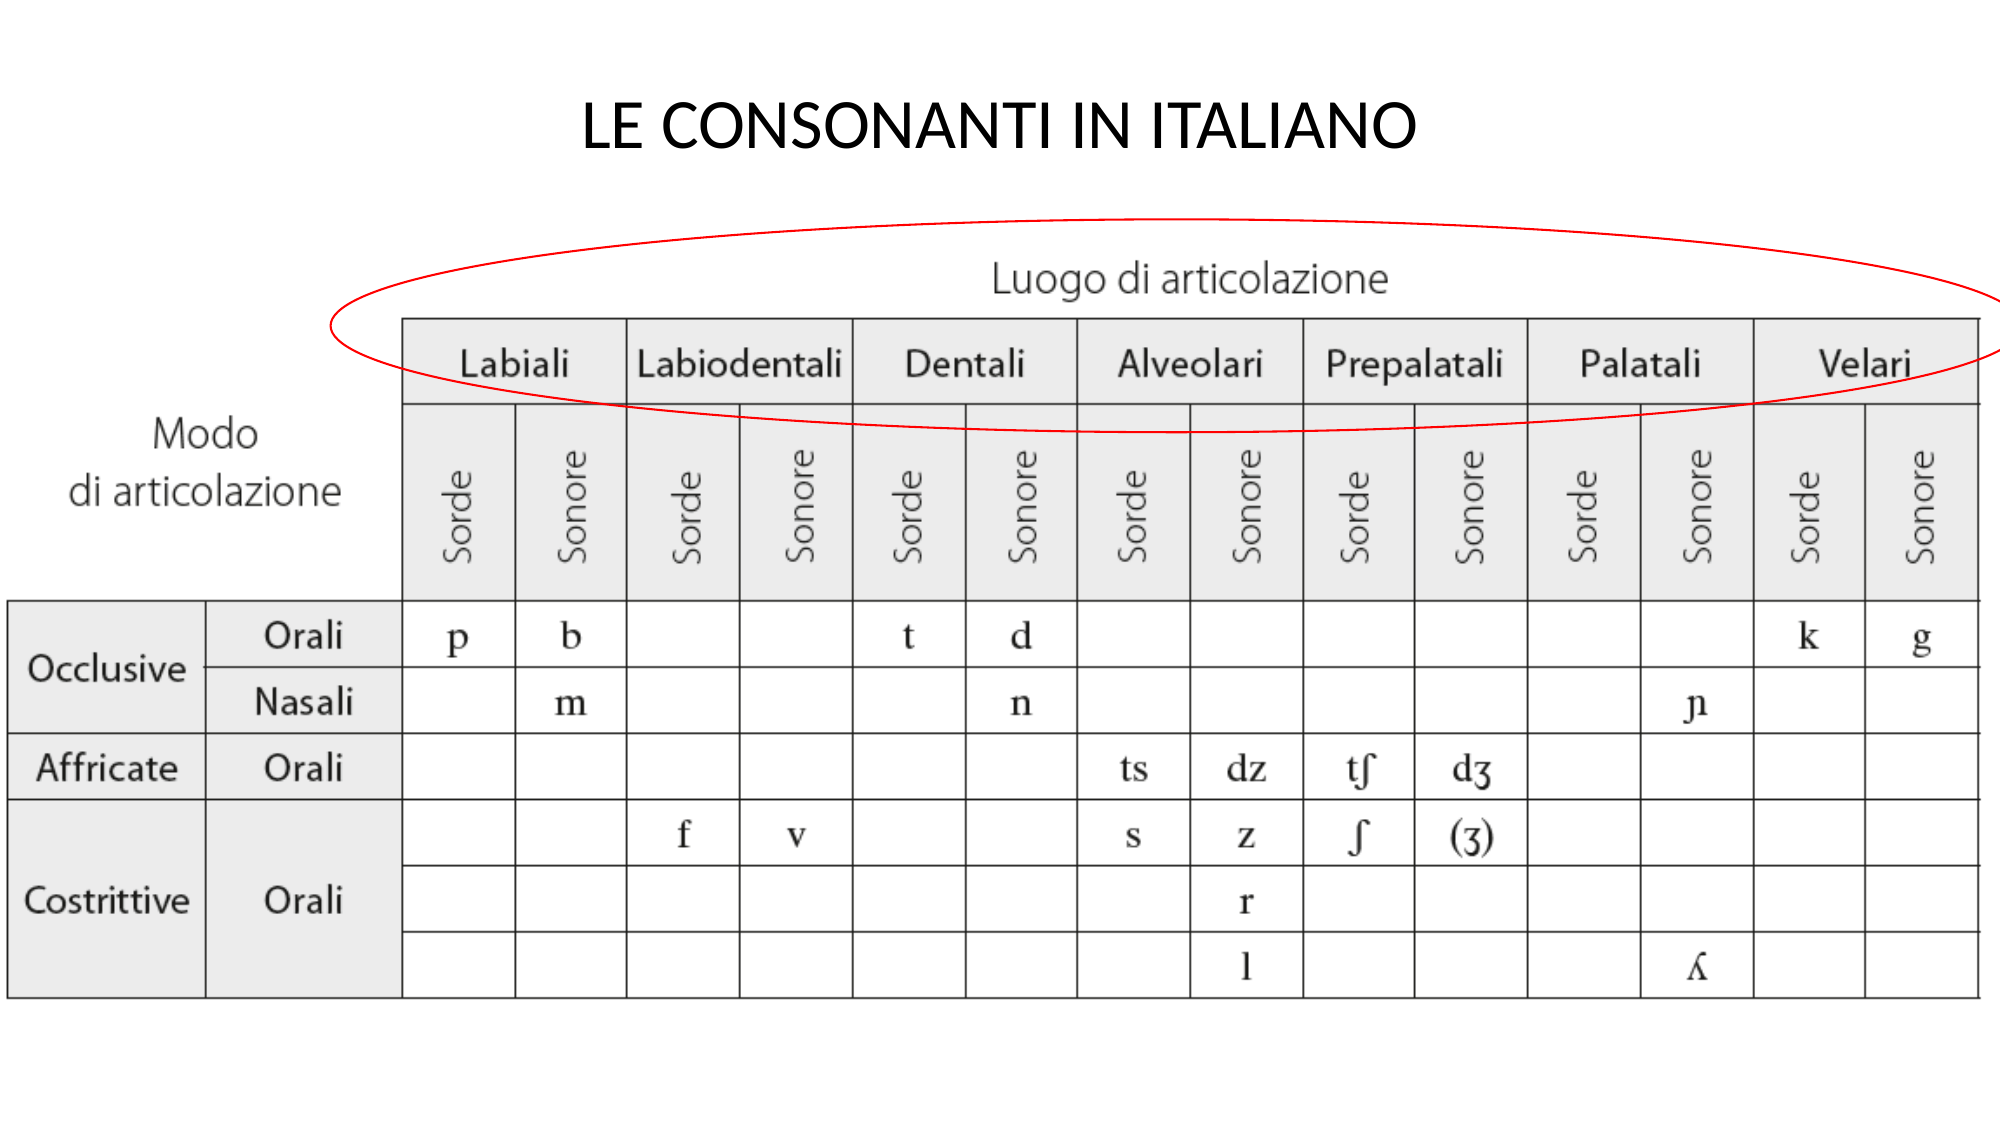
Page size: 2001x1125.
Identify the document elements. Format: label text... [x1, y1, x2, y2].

text_box LE CONSONANTI IN ITALIANO [500, 70, 1500, 170]
picture [0, 238, 2000, 1015]
text_box [674, 218, 1679, 239]
